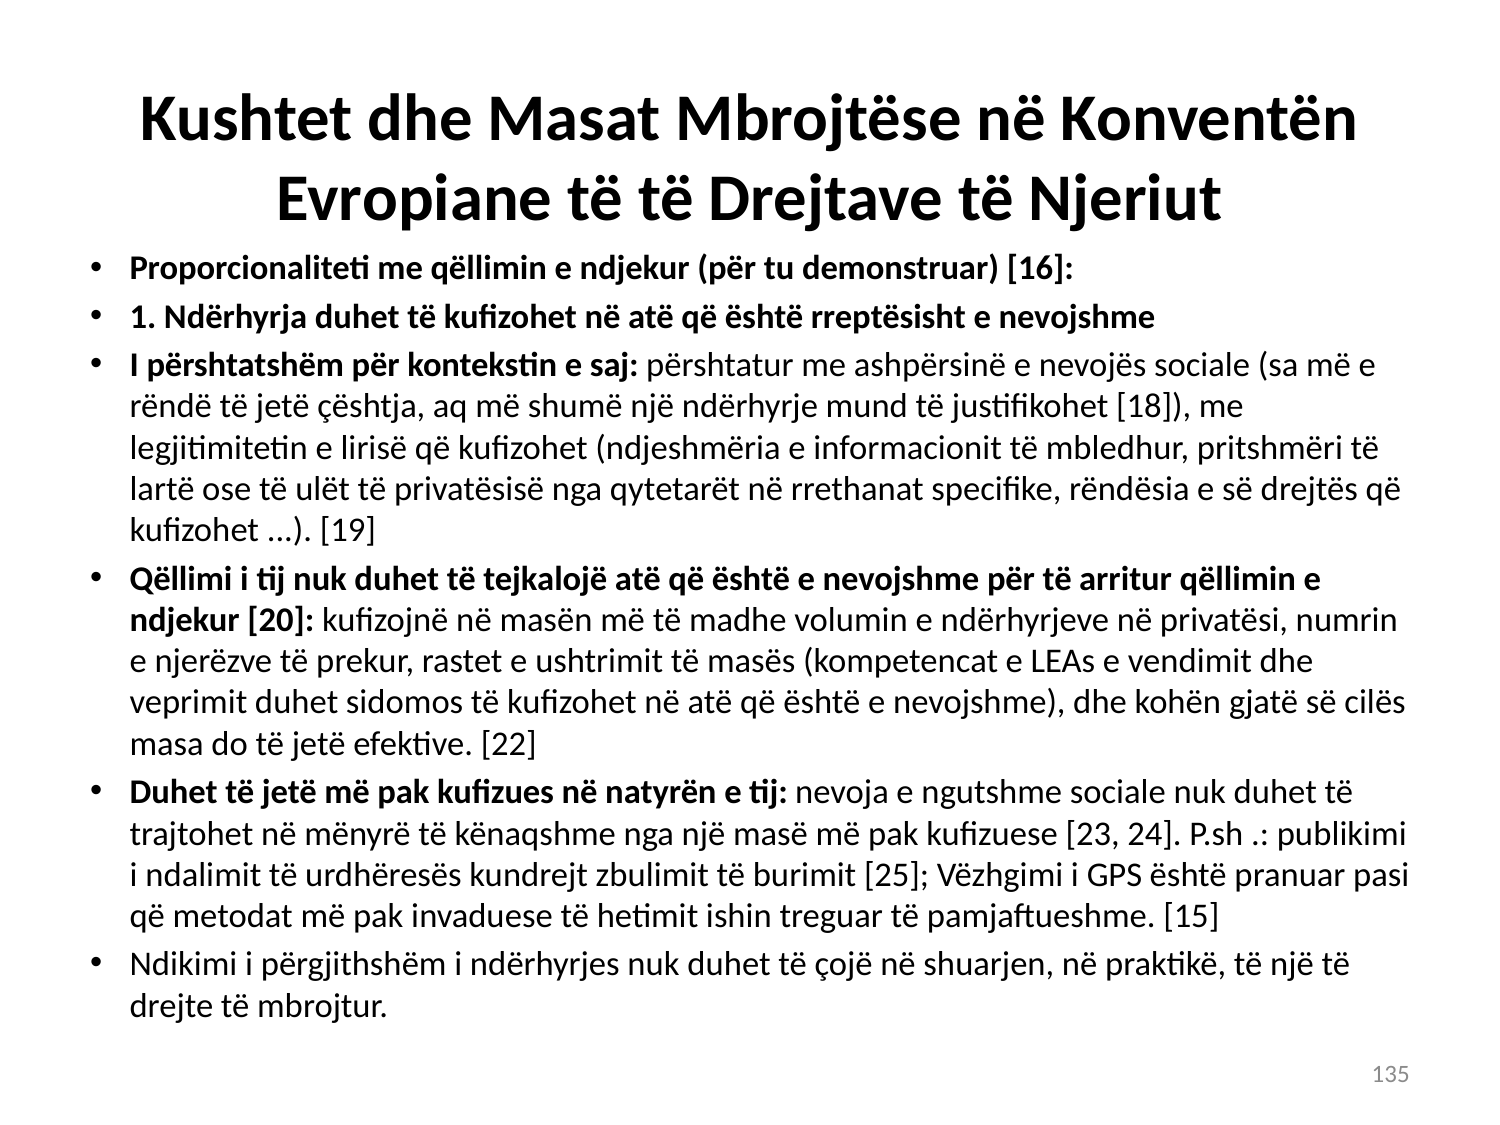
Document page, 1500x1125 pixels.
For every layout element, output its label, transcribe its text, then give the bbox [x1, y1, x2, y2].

list Proporcionaliteti me qëllimin e ndjekur (për tu demonstruar) [16]: 1. Ndërhyrja duhet të kufizohet në atë që është rreptësisht e nevojshme I përshtatshëm për kontekstin e saj: përshtatur me ashpërsinë e nevojës sociale (sa më e rëndë të jetë çështja, aq më shumë një ndërhyrje mund të justifikohet [18]), me legjitimitetin e lirisë që kufizohet (ndjeshmëria e informacionit të mbledhur, pritshmëri të lartë ose të ulët të privatësisë nga qytetarët në rrethanat specifike, rëndësia e së drejtës që kufizohet ...). [19] Qëllimi i tij nuk duhet të tejkalojë atë që është e nevojshme për të arritur qëllimin e ndjekur [20]: kufizojnë në masën më të madhe volumin e ndërhyrjeve në privatësi, numrin e njerëzve të prekur, rastet e ushtrimit të masës (kompetencat e LEAs e vendimit dhe veprimit duhet sidomos të kufizohet në atë që është e nevojshme), dhe kohën gjatë së cilës masa do të jetë efektive. [22] Duhet të jetë më pak kufizues në natyrën e tij: nevoja e ngutshme sociale nuk duhet të trajtohet në mënyrë të kënaqshme nga një masë më pak kufizuese [23, 24]. P.sh .: publikimi i ndalimit të urdhëresës kundrejt zbulimit të burimit [25]; Vëzhgimi i GPS është pranuar pasi që metodat më pak invaduese të hetimit ishin treguar të pamjaftueshme. [15] Ndikimi i përgjithshëm i ndërhyrjes nuk duhet të çojë në shuarjen, në praktikë, të një të drejte të mbrojtur. [74, 263, 1426, 1063]
slide_number 135 [1074, 1042, 1425, 1103]
title Kushtet dhe Masat Mbrojtëse në Konventën Evropiane të të Drejtave të Njeriut [74, 44, 1426, 263]
